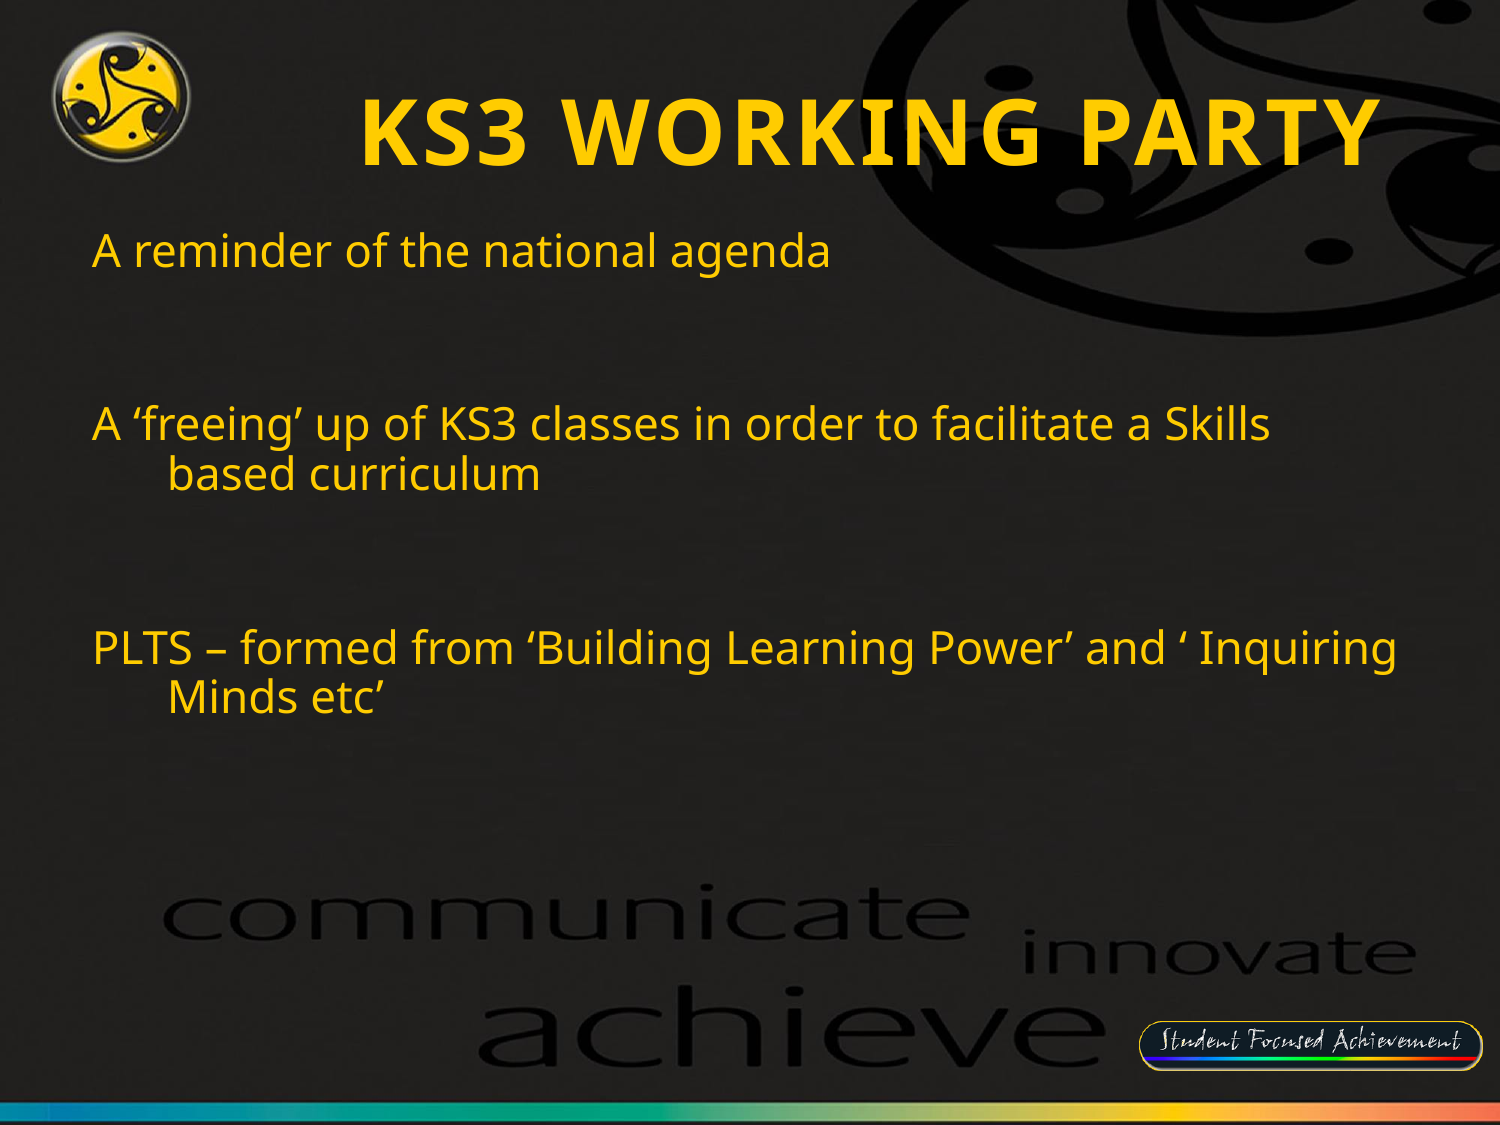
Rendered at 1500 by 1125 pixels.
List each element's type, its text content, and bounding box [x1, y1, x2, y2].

list A reminder of the national agenda A ‘freeing’ up of KS3 classes in order to facilitate a Skills based curriculum PLTS – formed from ‘Building Learning Power’ and ‘ Inquiring Minds etc’ [76, 220, 1427, 963]
picture [0, 0, 1500, 1125]
title KS3 Working Party [46, 35, 1397, 223]
